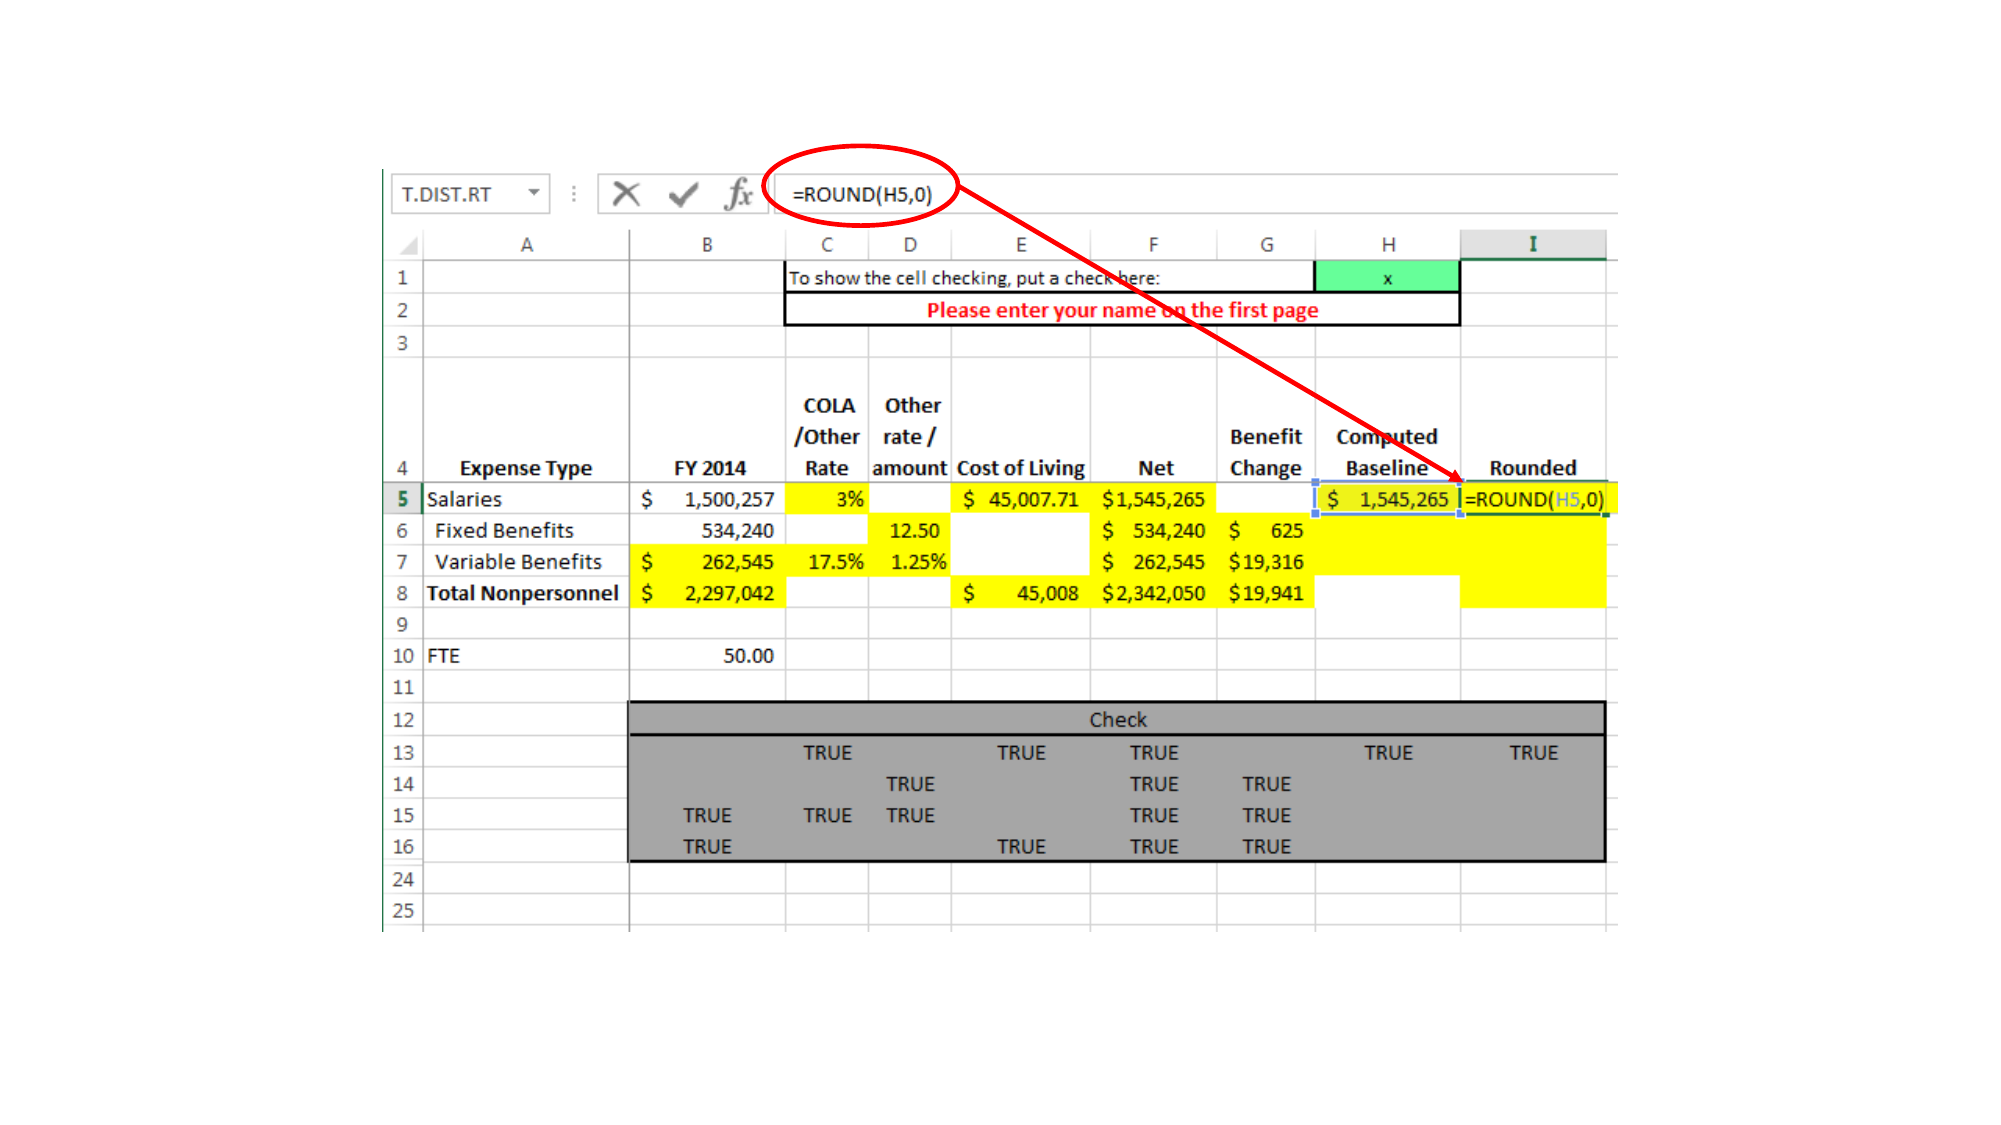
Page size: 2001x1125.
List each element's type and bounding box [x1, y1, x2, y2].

text_box [958, 185, 1464, 483]
text_box [771, 144, 951, 169]
list [381, 169, 1618, 932]
